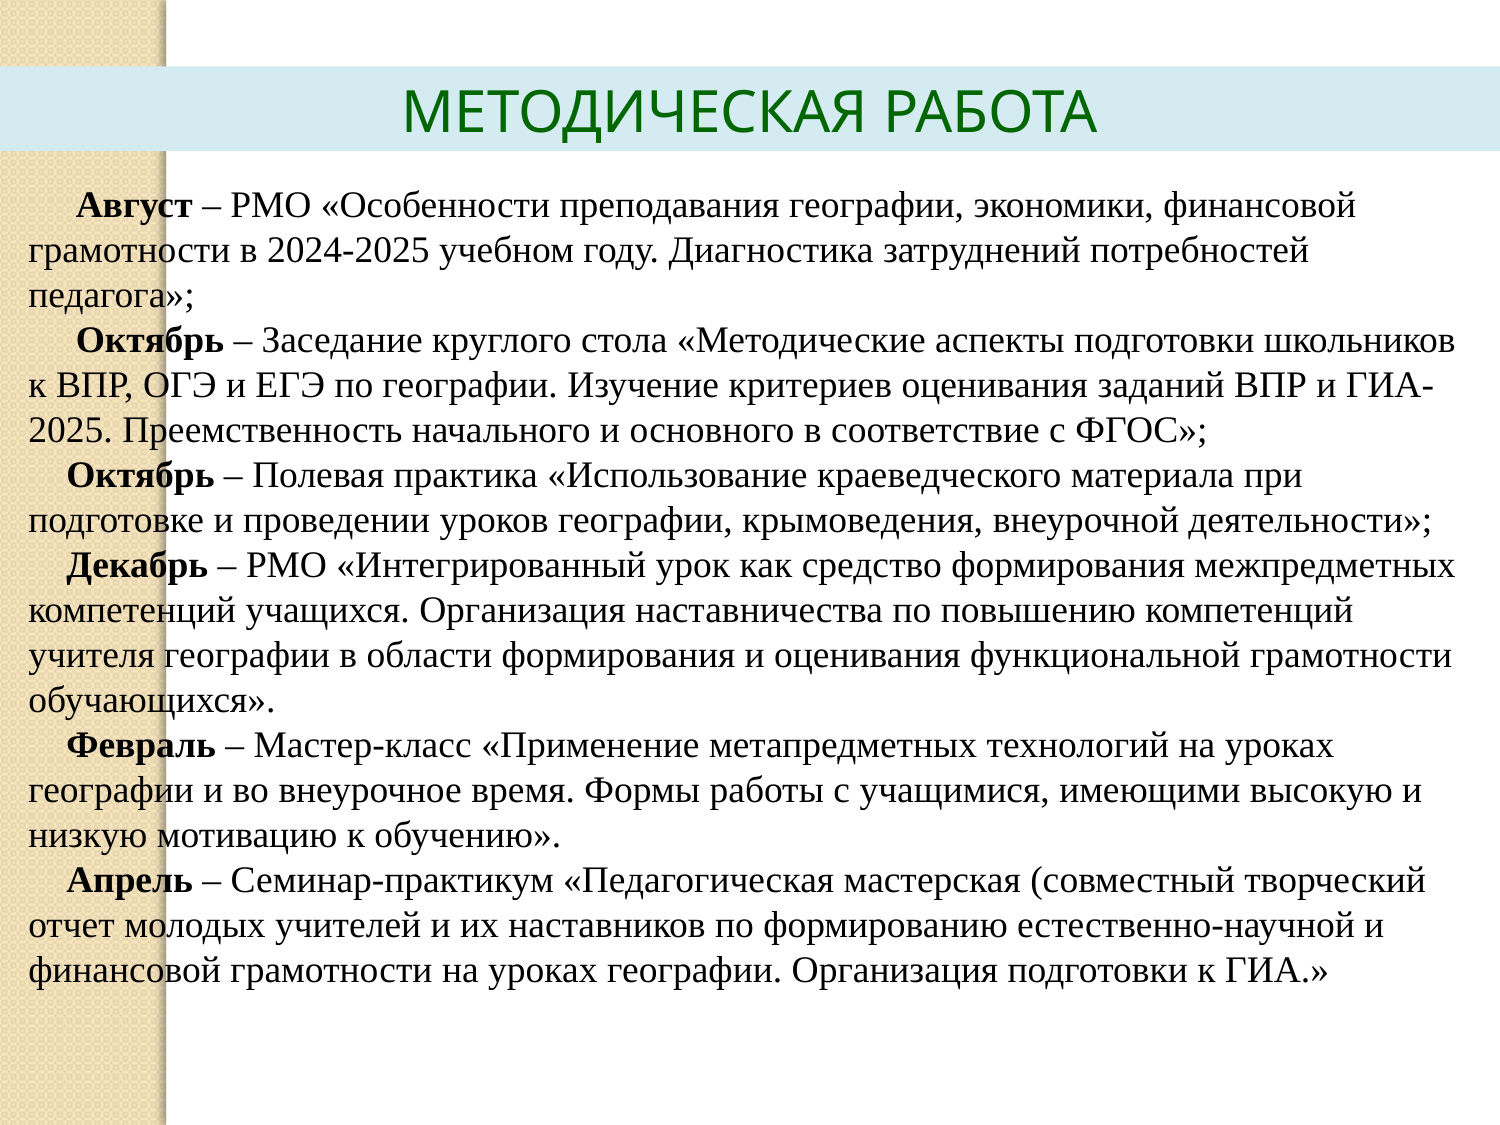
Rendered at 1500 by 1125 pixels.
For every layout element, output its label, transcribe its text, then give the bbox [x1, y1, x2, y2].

text_box МЕТОДИЧЕСКАЯ РАБОТА [0, 66, 1500, 152]
text_box Август – РМО «Особенности преподавания географии, экономики, финансовой грамотности в 2024-2025 учебном году. Диагностика затруднений потребностей педагога»; Октябрь – Заседание круглого стола «Методические аспекты подготовки школьников к ВПР, ОГЭ и ЕГЭ по географии. Изучение критериев оценивания заданий ВПР и ГИА-2025. Преемственность начального и основного в соответствие с ФГОС»; Октябрь – Полевая практика «Использование краеведческого материала при подготовке и проведении уроков географии, крымоведения, внеурочной деятельности»; Декабрь – РМО «Интегрированный урок как средство формирования межпредметных компетенций учащихся. Организация наставничества по повышению компетенций учителя географии в области формирования и оценивания функциональной грамотности обучающихся». Февраль – Мастер-класс «Применение метапредметных технологий на уроках географии и во внеурочное время. Формы работы с учащимися, имеющими высокую и низкую мотивацию к обучению». Апрель – Семинар-практикум «Педагогическая мастерская (совместный творческий отчет молодых учителей и их наставников по формированию естественно-научной и финансовой грамотности на уроках географии. Организация подготовки к ГИА.» [13, 172, 1493, 1030]
